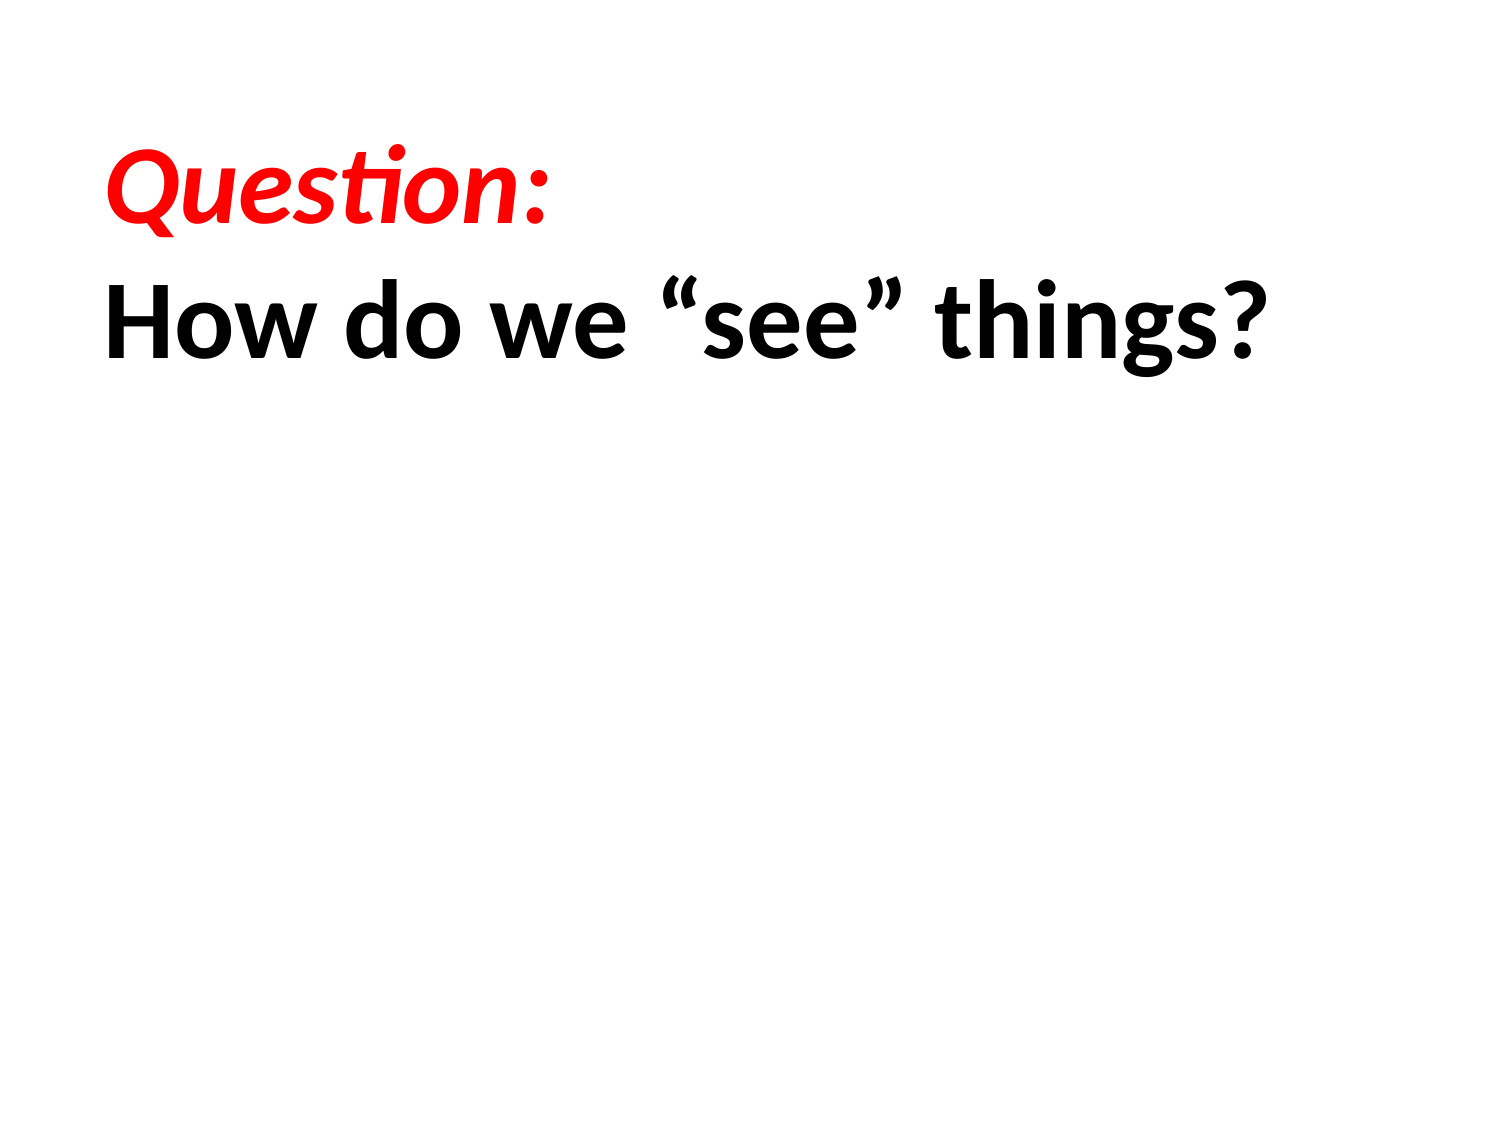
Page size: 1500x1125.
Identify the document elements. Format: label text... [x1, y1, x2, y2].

text_box Question: How do we “see” things? [88, 103, 1412, 389]
